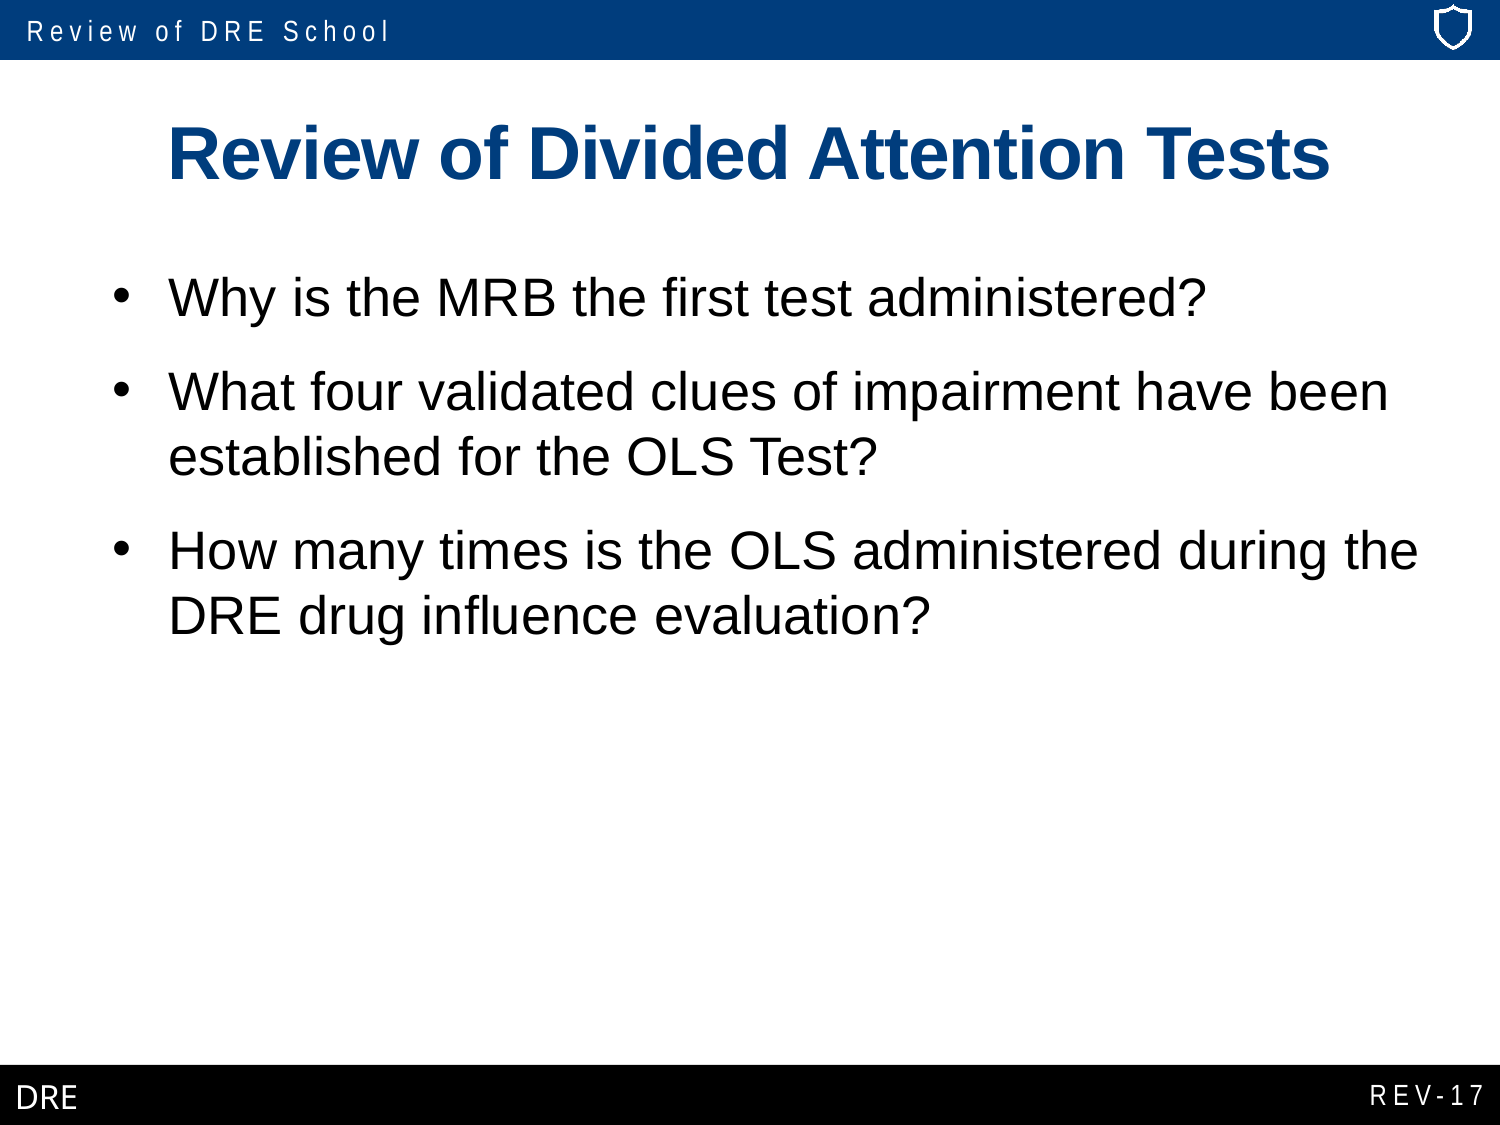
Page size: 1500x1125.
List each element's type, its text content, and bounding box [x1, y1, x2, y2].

title Review of Divided Attention Tests [75, 75, 1425, 225]
list Why is the MRB the first test administered? What four validated clues of impairment have been established for the OLS Test? How many times is the OLS administered during the DRE drug influence evaluation? [75, 254, 1425, 1005]
picture [1434, 4, 1472, 50]
slide_number REV-17 [1218, 1063, 1499, 1124]
